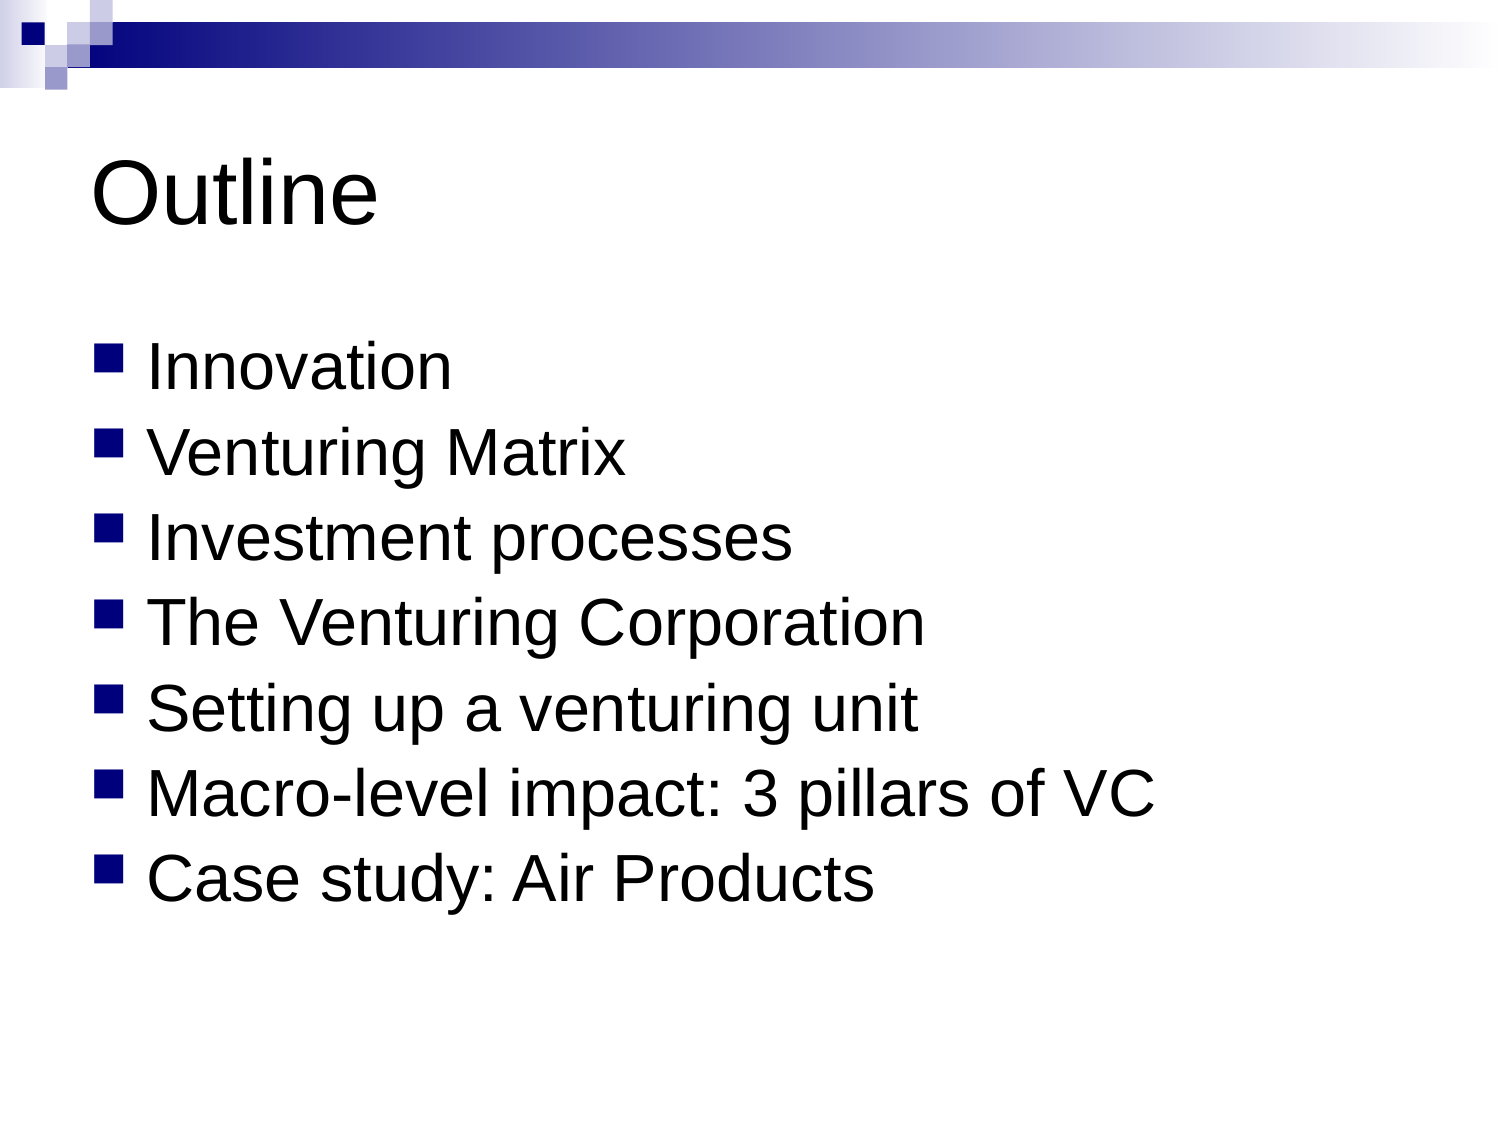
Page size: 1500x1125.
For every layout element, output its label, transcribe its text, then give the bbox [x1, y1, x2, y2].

list Innovation Venturing Matrix Investment processes The Venturing Corporation Setting up a venturing unit Macro-level impact: 3 pillars of VC Case study: Air Products [74, 324, 1426, 963]
title Outline [74, 74, 1426, 301]
